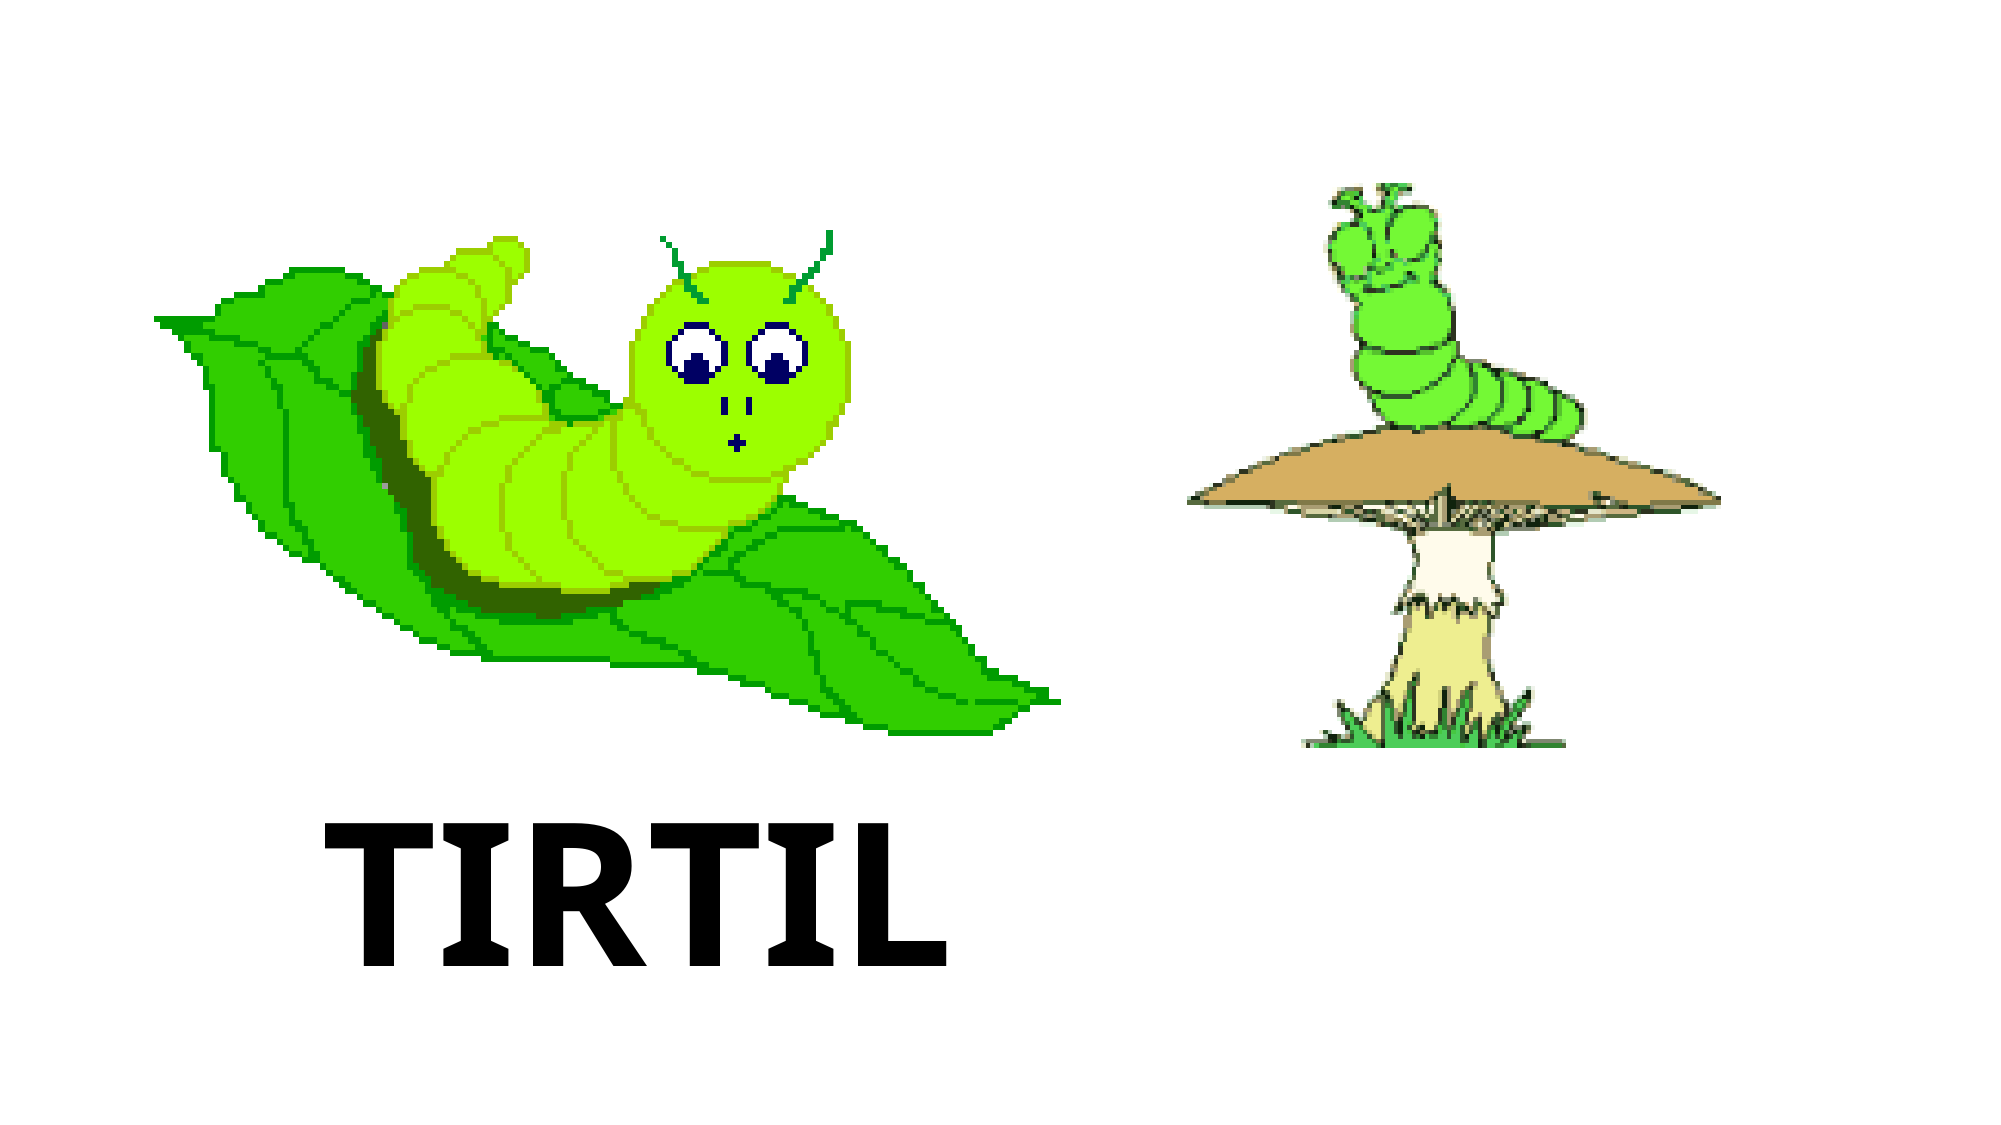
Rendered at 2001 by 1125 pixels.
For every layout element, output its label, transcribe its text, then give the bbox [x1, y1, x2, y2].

picture [154, 150, 1080, 990]
picture [1187, 183, 1722, 748]
title TIRTIL [306, 793, 1188, 1011]
